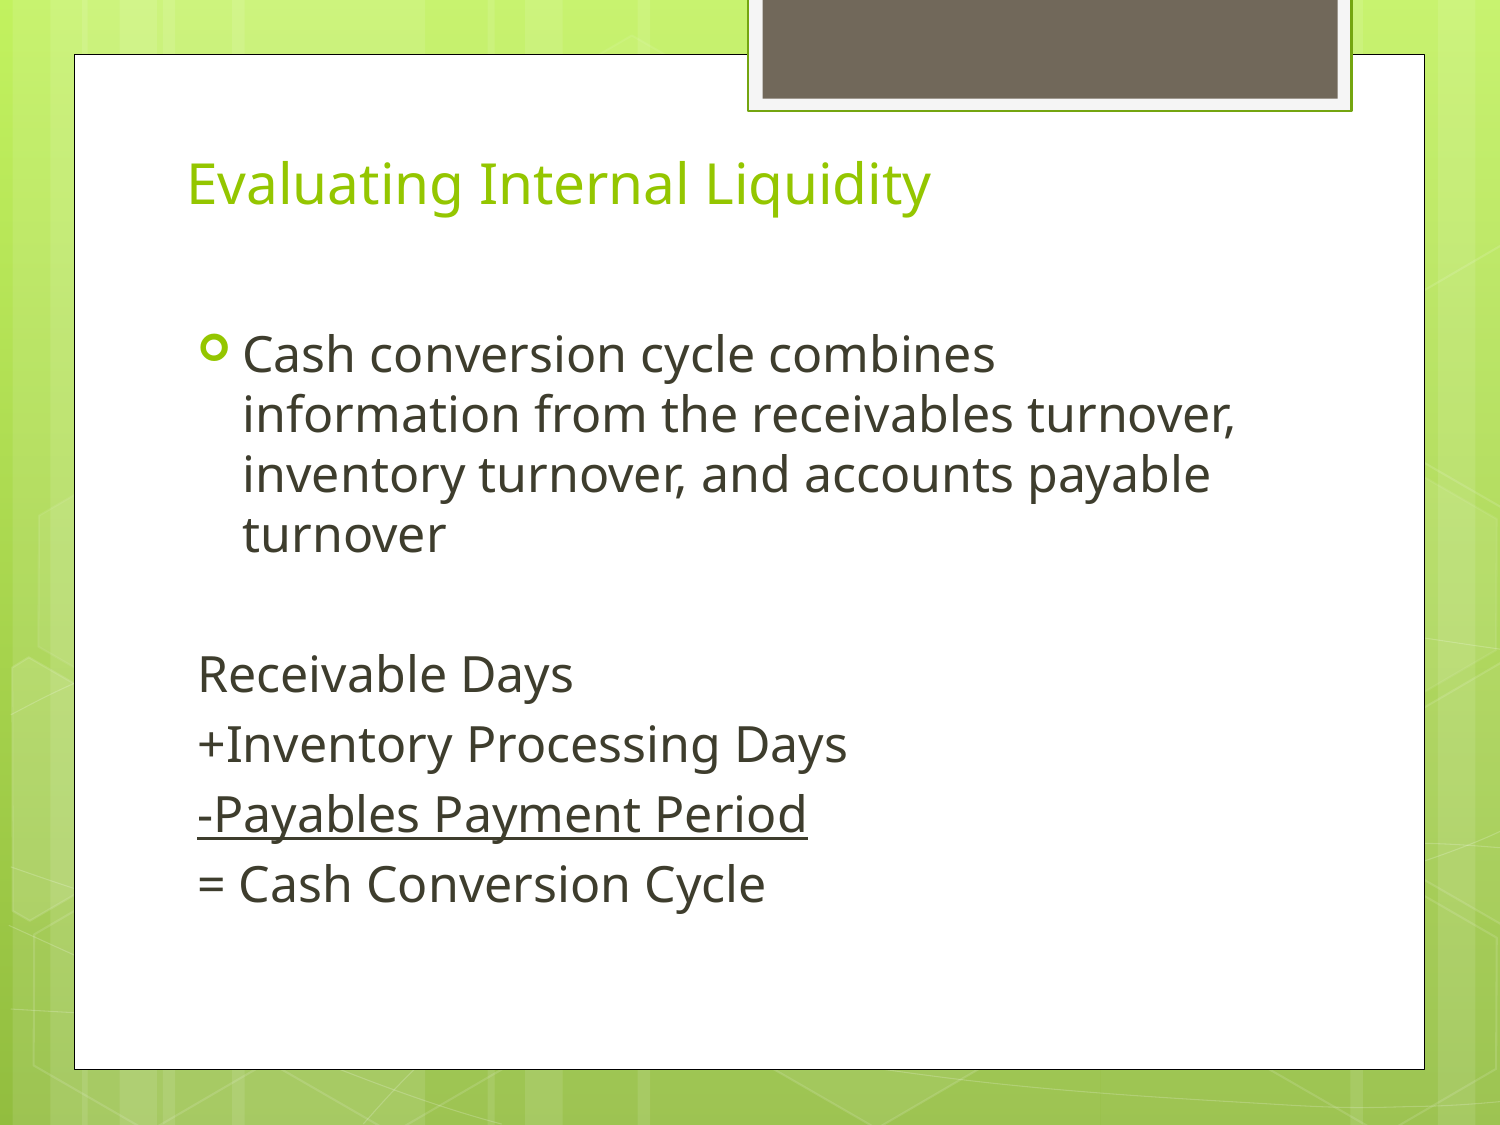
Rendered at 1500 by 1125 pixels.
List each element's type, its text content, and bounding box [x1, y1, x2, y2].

list Cash conversion cycle combines information from the receivables turnover, inventory turnover, and accounts payable turnover Receivable Days +Inventory Processing Days -Payables Payment Period = Cash Conversion Cycle [171, 315, 1283, 957]
title Evaluating Internal Liquidity [171, 139, 1324, 224]
